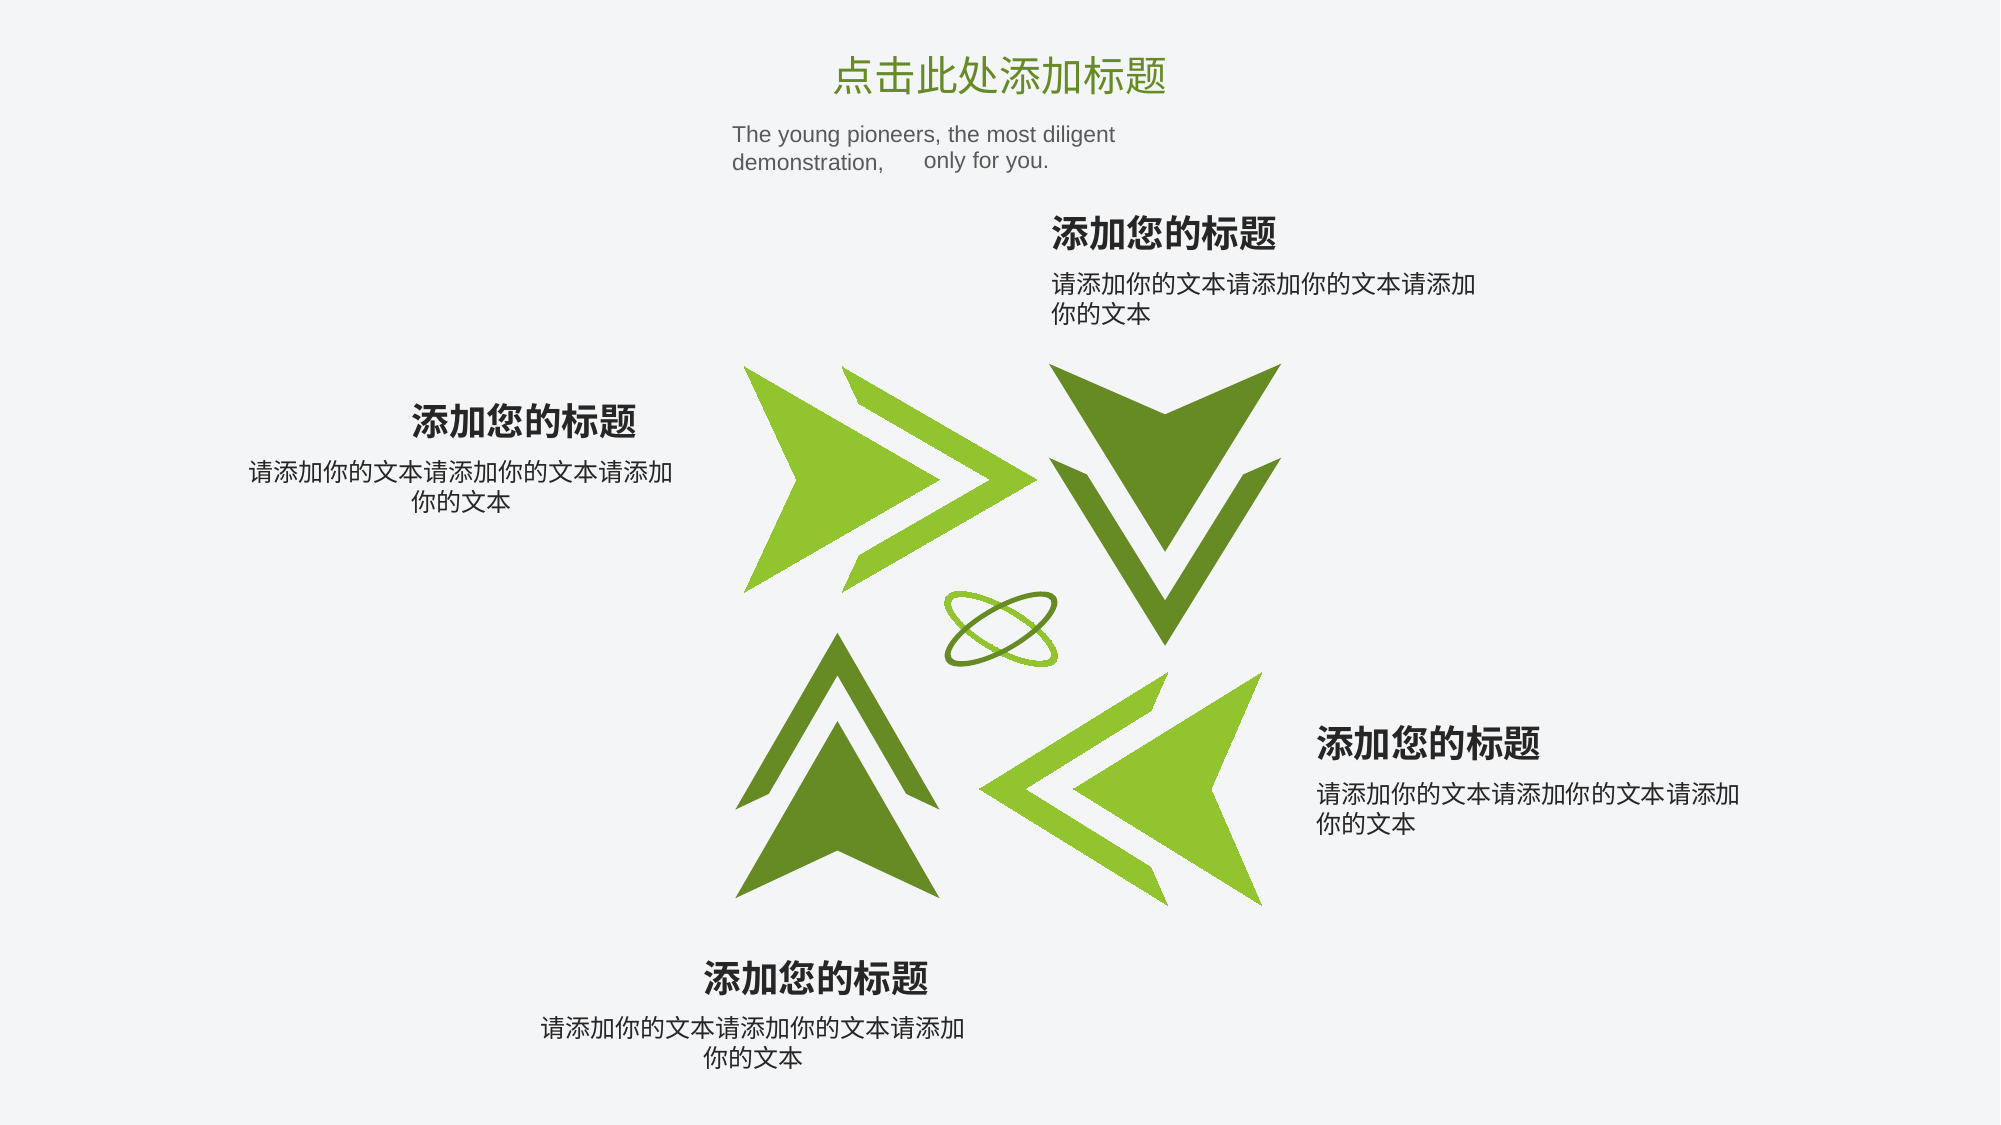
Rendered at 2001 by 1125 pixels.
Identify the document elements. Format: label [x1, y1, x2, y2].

text_box [717, 42, 1283, 182]
text_box [232, 202, 1767, 1081]
